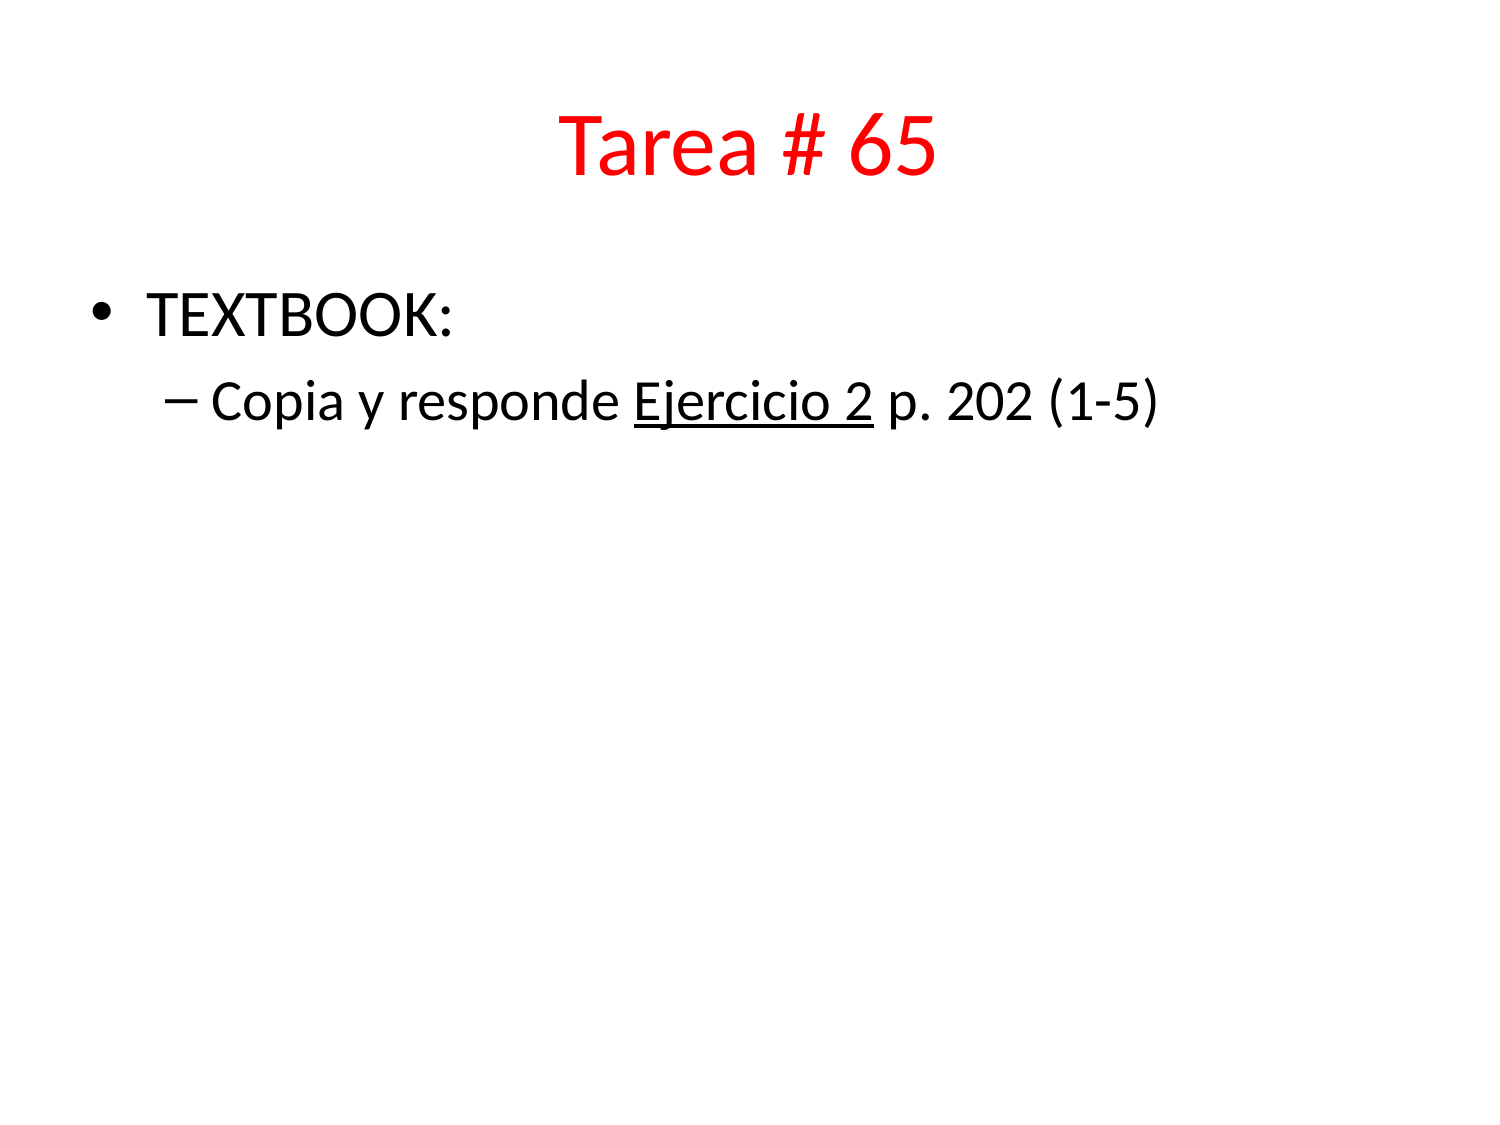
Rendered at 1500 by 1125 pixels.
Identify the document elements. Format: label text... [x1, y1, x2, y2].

list TEXTBOOK: Copia y responde Ejercicio 2 p. 202 (1-5) [75, 262, 1425, 1005]
title Tarea # 65 [75, 45, 1425, 233]
